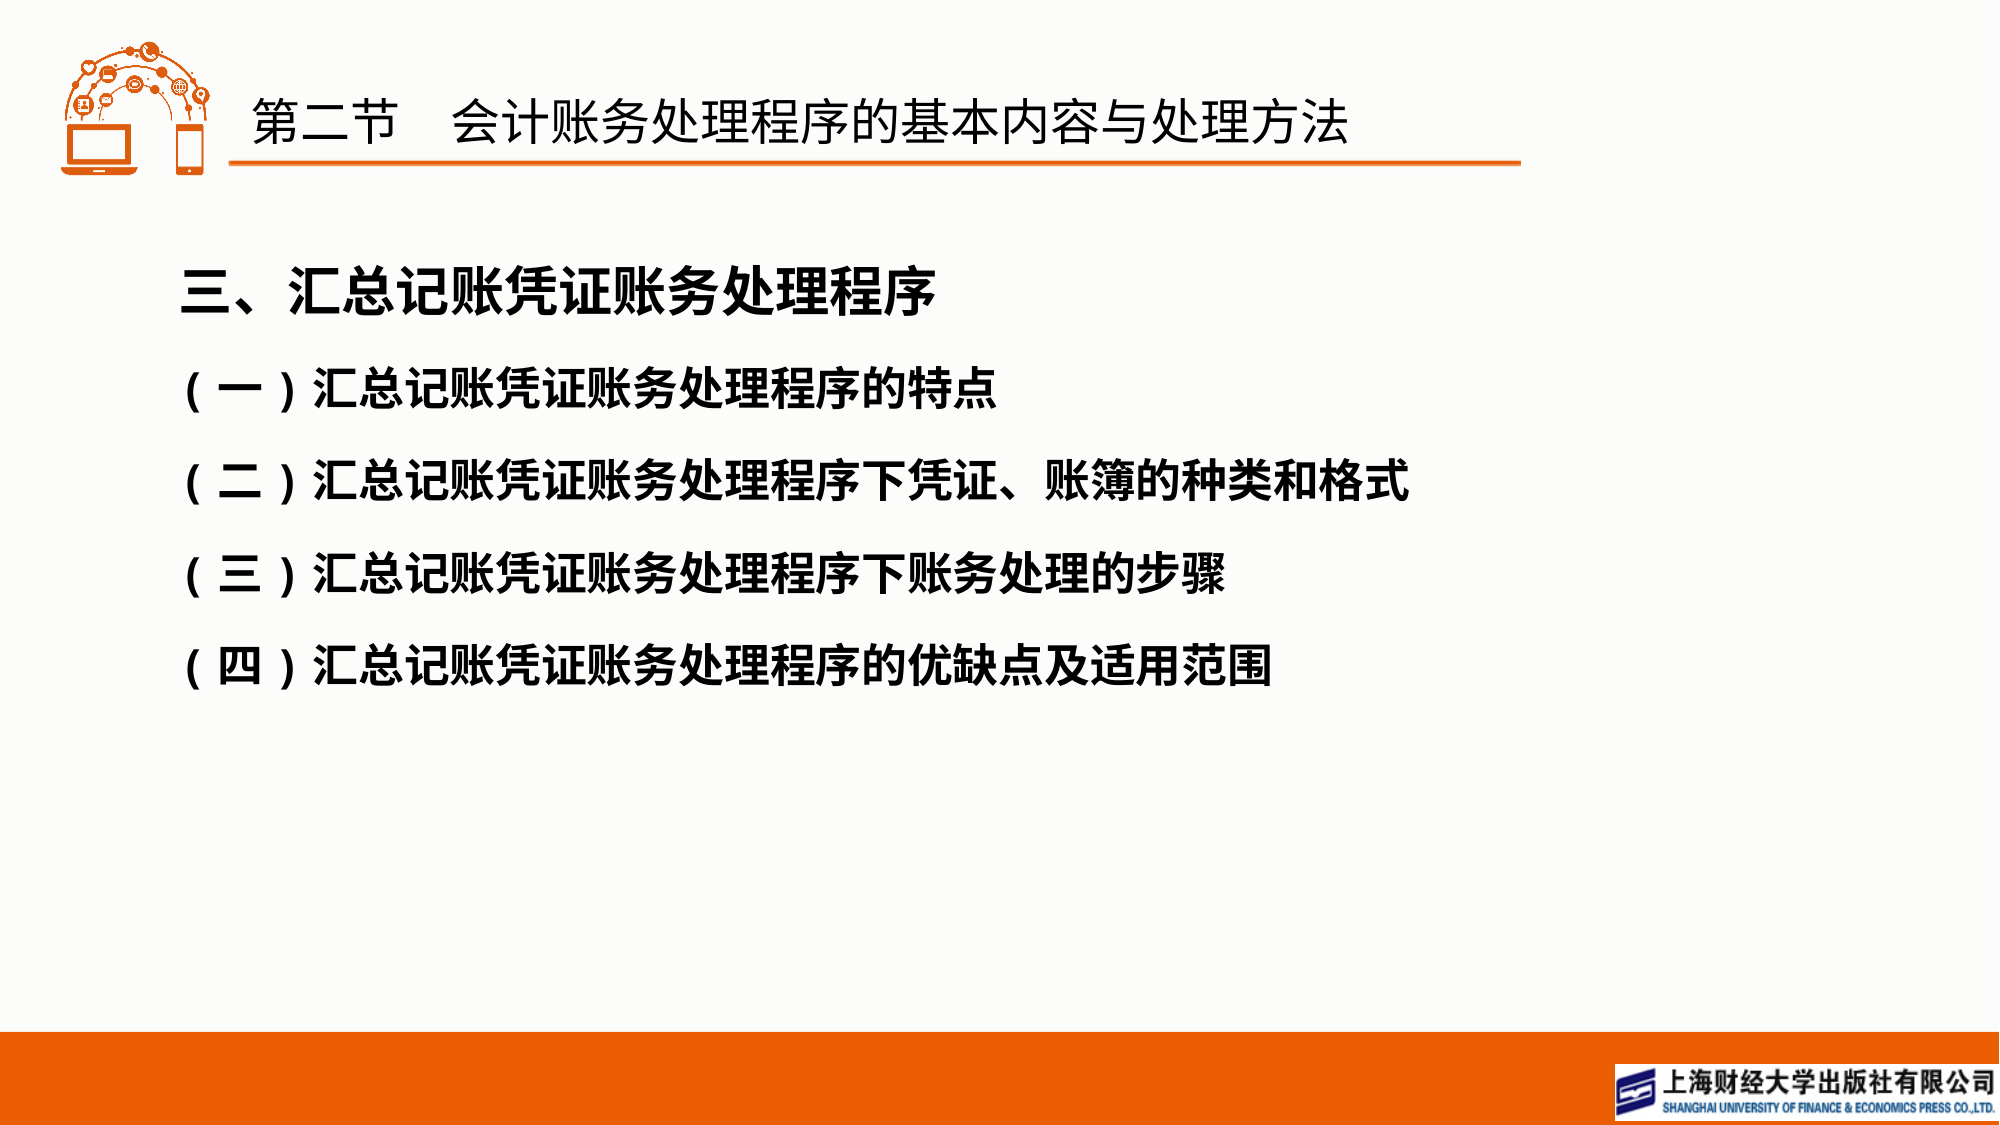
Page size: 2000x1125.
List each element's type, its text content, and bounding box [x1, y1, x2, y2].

title 第二节 会计账务处理程序的基本内容与处理方法 [235, 82, 1605, 189]
picture [0, 0, 2000, 1125]
list 三、汇总记账凭证账务处理程序 (一)汇总记账凭证账务处理程序的特点 (二)汇总记账凭证账务处理程序下凭证、账簿的种类和格式 (三)汇总记账凭证账务处理程序下账务处理的步骤 (四)汇总记账凭证账务处理程序的优缺点及适用范围 [163, 227, 1865, 1049]
